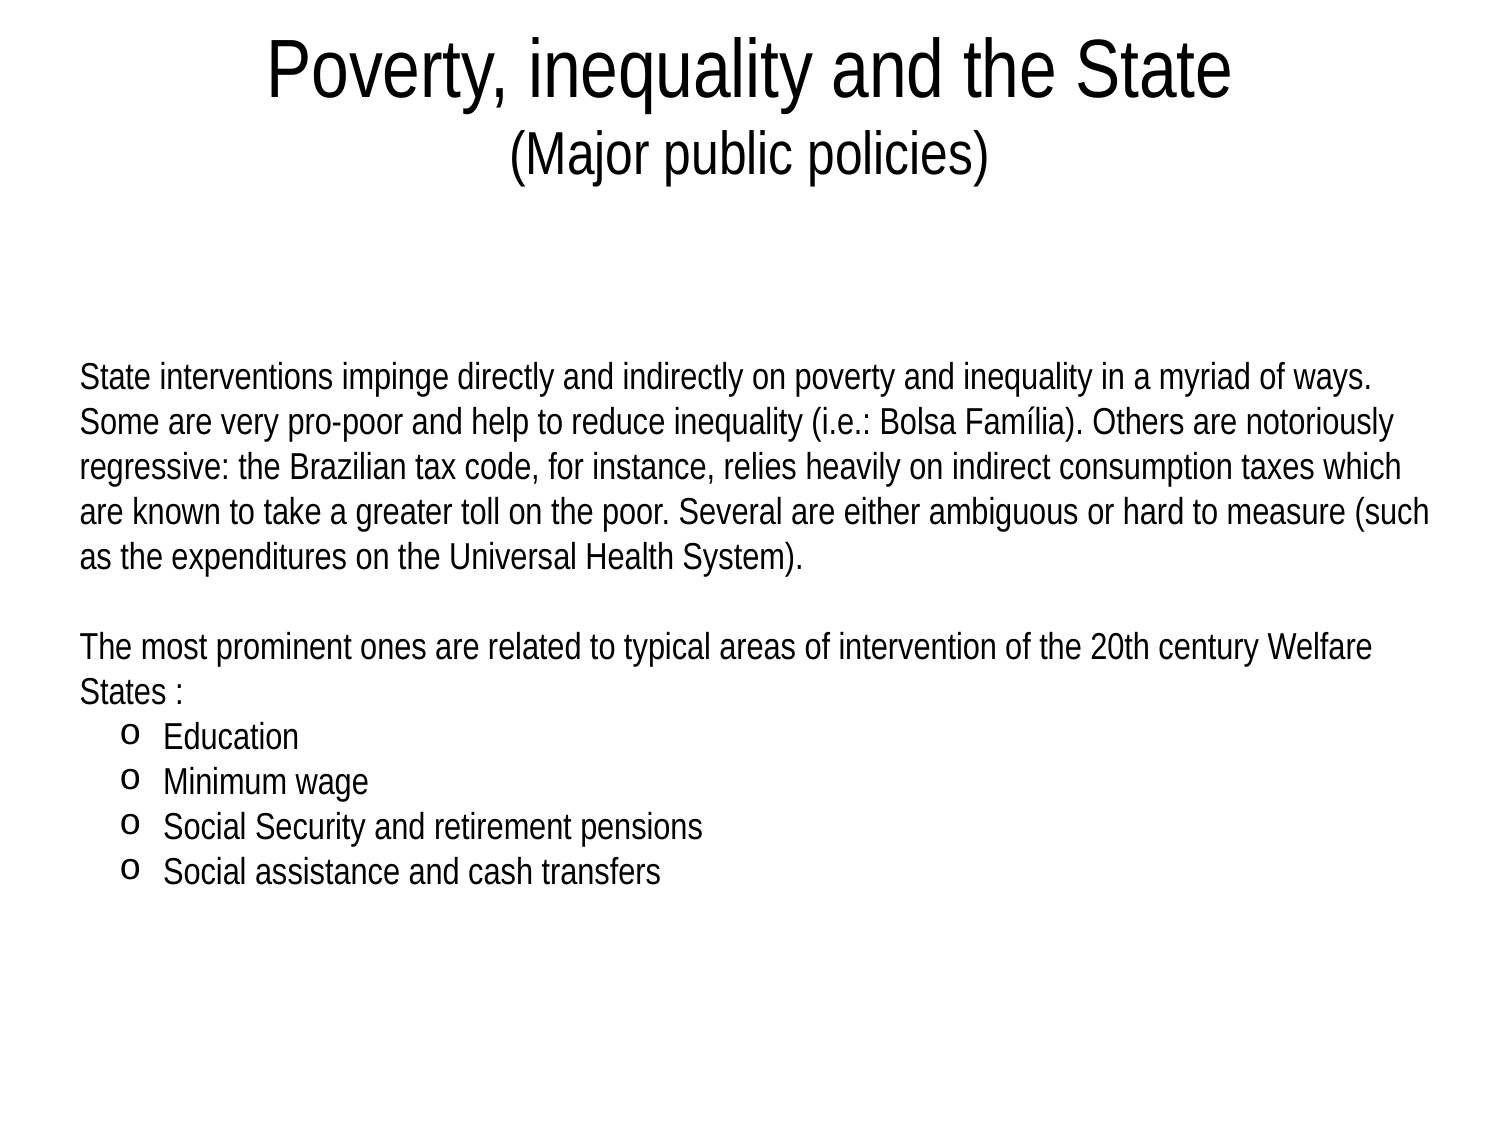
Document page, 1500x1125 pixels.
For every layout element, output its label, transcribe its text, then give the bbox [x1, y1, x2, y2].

text_box State interventions impinge directly and indirectly on poverty and inequality in a myriad of ways. Some are very pro-poor and help to reduce inequality (i.e.: Bolsa Família). Others are notoriously regressive: the Brazilian tax code, for instance, relies heavily on indirect consumption taxes which are known to take a greater toll on the poor. Several are either ambiguous or hard to measure (such as the expenditures on the Universal Health System). The most prominent ones are related to typical areas of intervention of the 20th century Welfare States : Education Minimum wage Social Security and retirement pensions Social assistance and cash transfers [64, 344, 1447, 900]
text_box Poverty, inequality and the State (Major public policies) [74, 7, 1425, 195]
